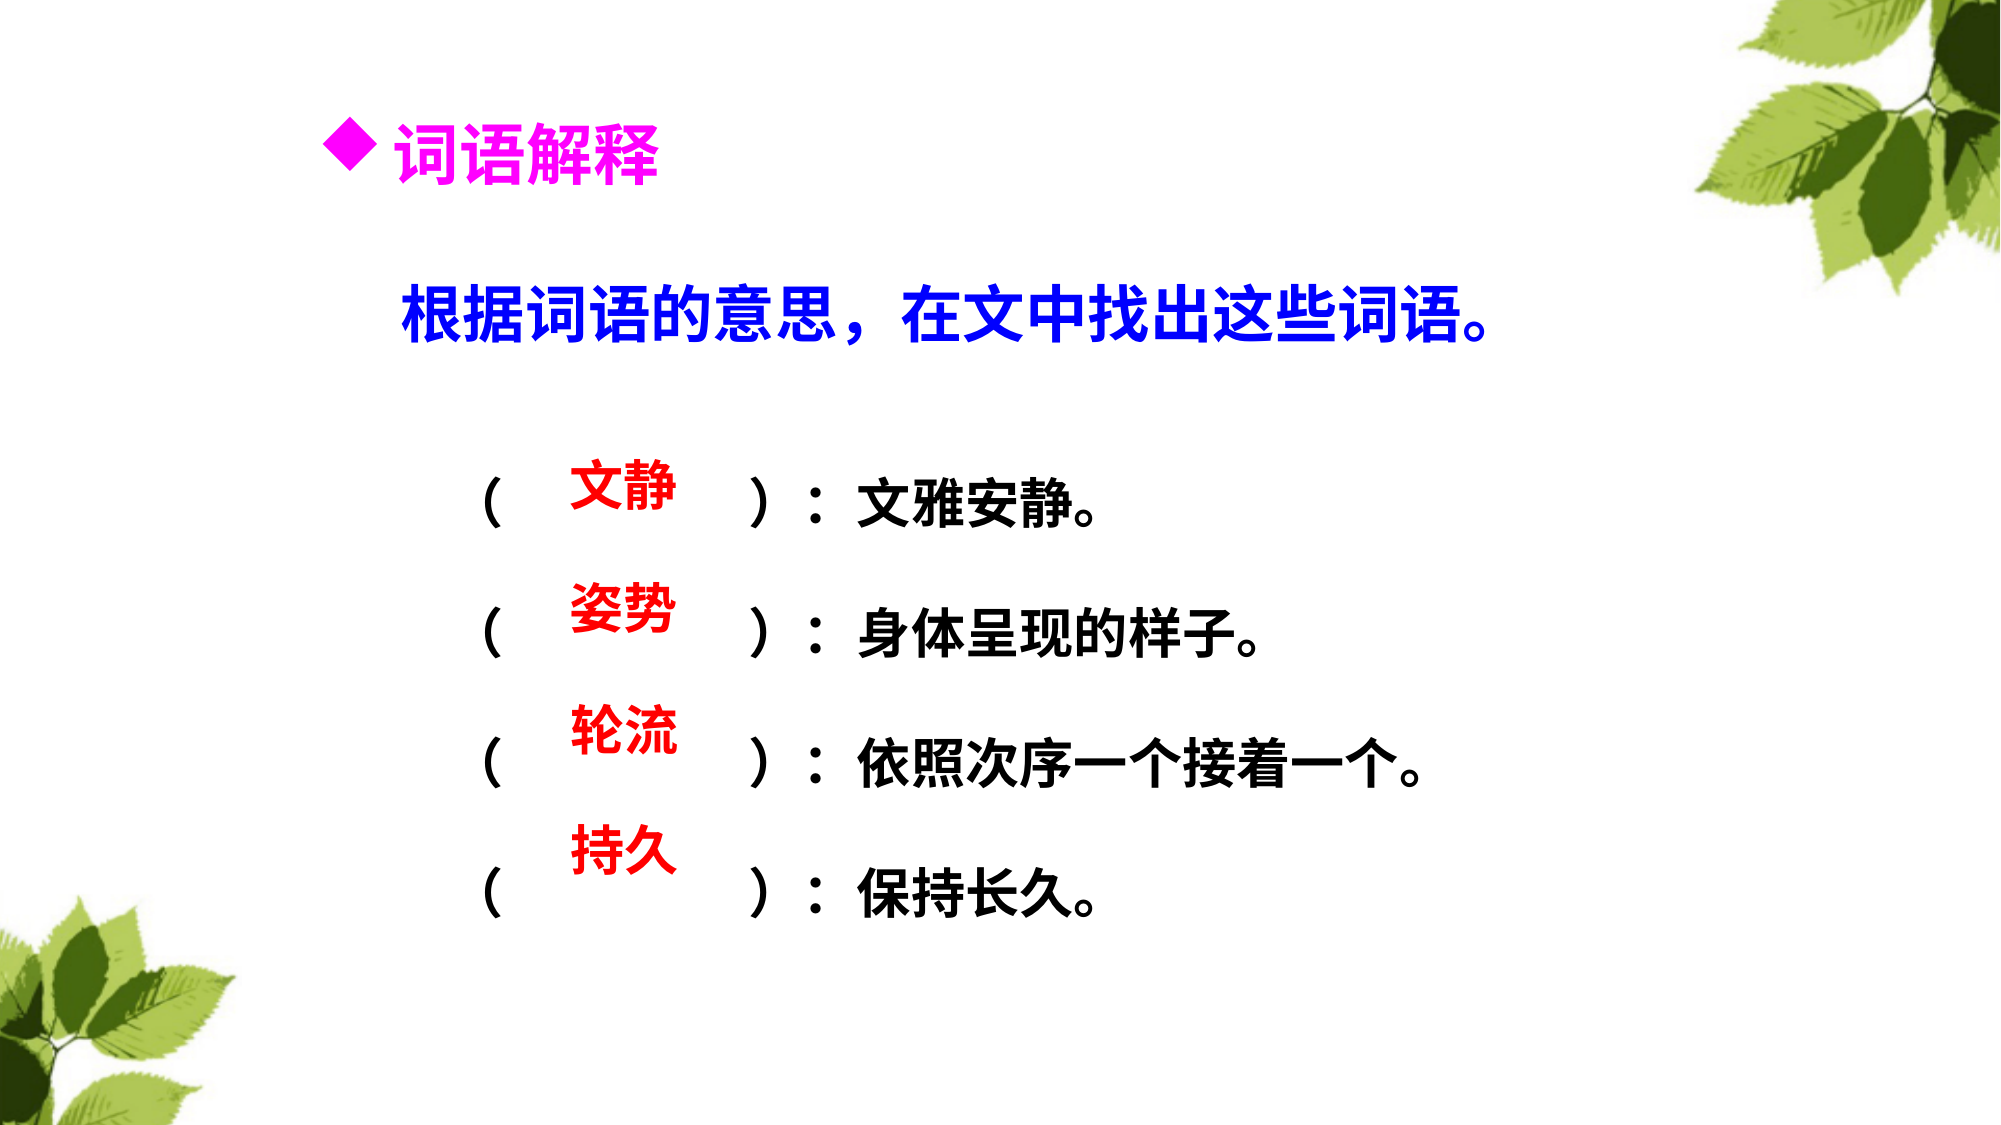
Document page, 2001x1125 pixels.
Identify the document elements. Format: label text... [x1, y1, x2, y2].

text_box 根据词语的意思，在文中找出这些词语。 [385, 267, 1616, 421]
text_box 姿势 [554, 566, 697, 647]
text_box 文静 [554, 444, 717, 525]
text_box 持久 [555, 808, 720, 889]
text_box 轮流 [555, 688, 695, 769]
text_box 词语解释 [303, 105, 788, 201]
picture [1687, 0, 2001, 303]
text_box （ ）：文雅安静。 （ ）：身体呈现的样子。 （ ）：依照次序一个接着一个。 （ ）：保持长久。 [434, 397, 1558, 924]
picture [0, 890, 242, 1125]
